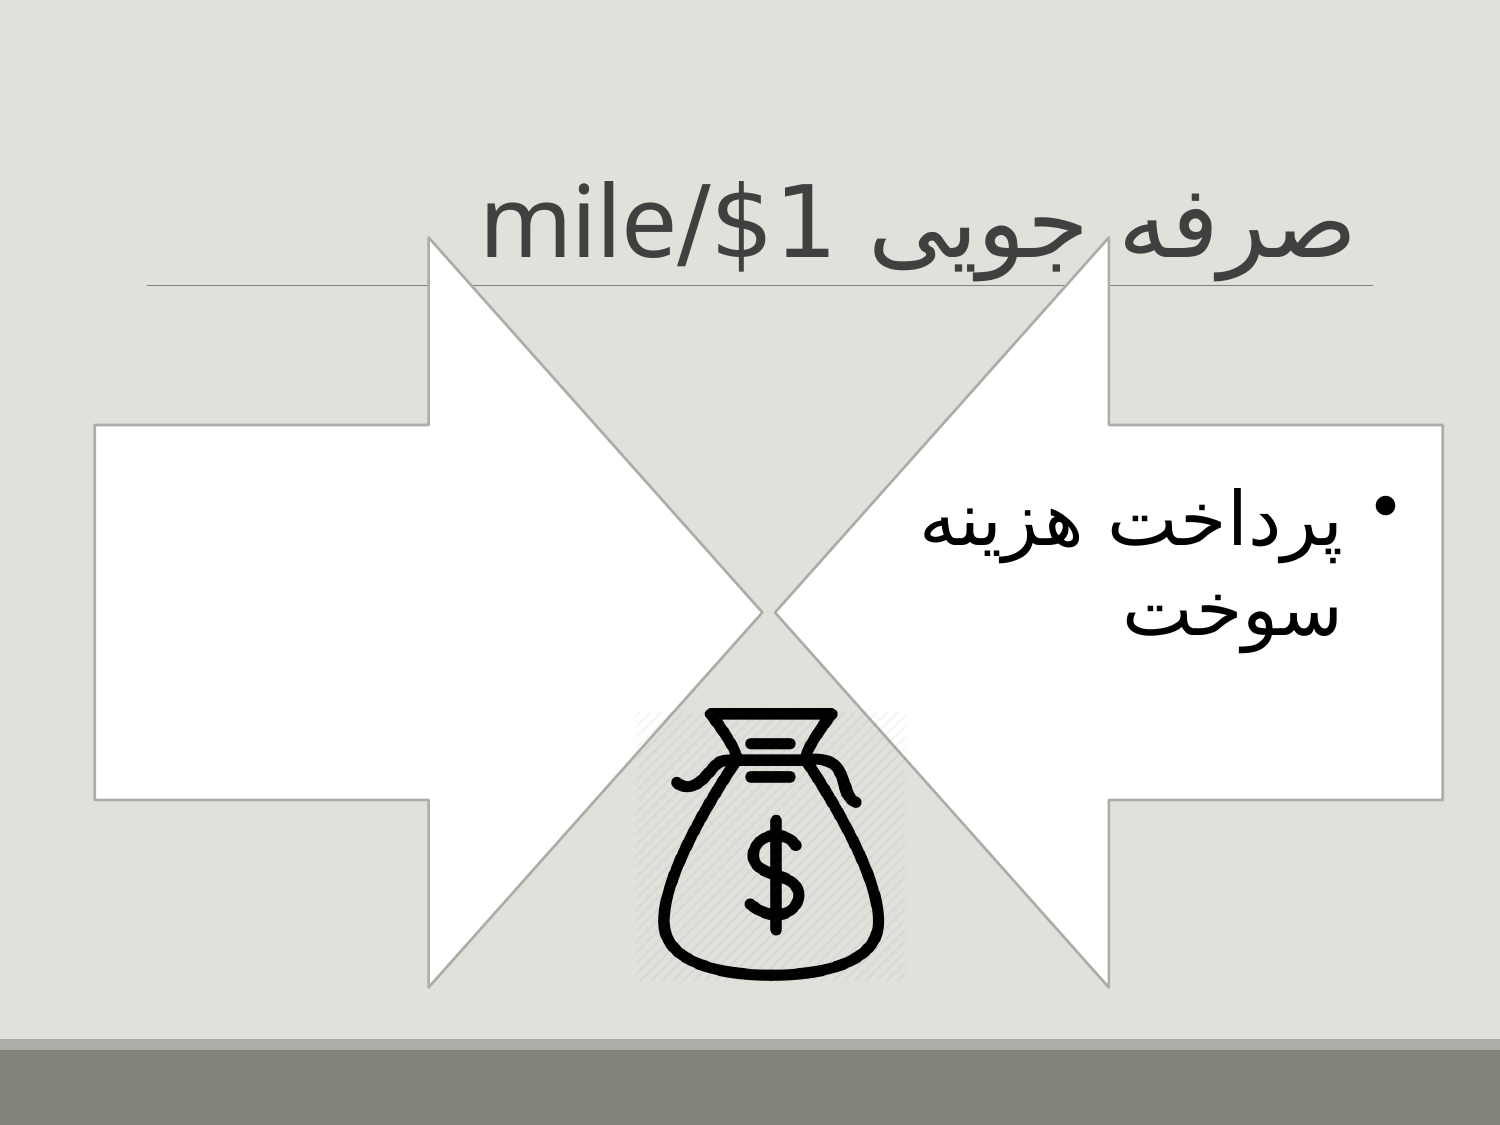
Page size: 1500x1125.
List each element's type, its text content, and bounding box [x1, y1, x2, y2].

text_box [774, 467, 902, 704]
picture [633, 707, 908, 983]
title صرفه جویی 1$/mile [135, 47, 1373, 285]
text_box [93, 236, 764, 989]
text_box [907, 236, 1445, 989]
text_box پرداخت هزینه سوخت [902, 462, 1416, 763]
